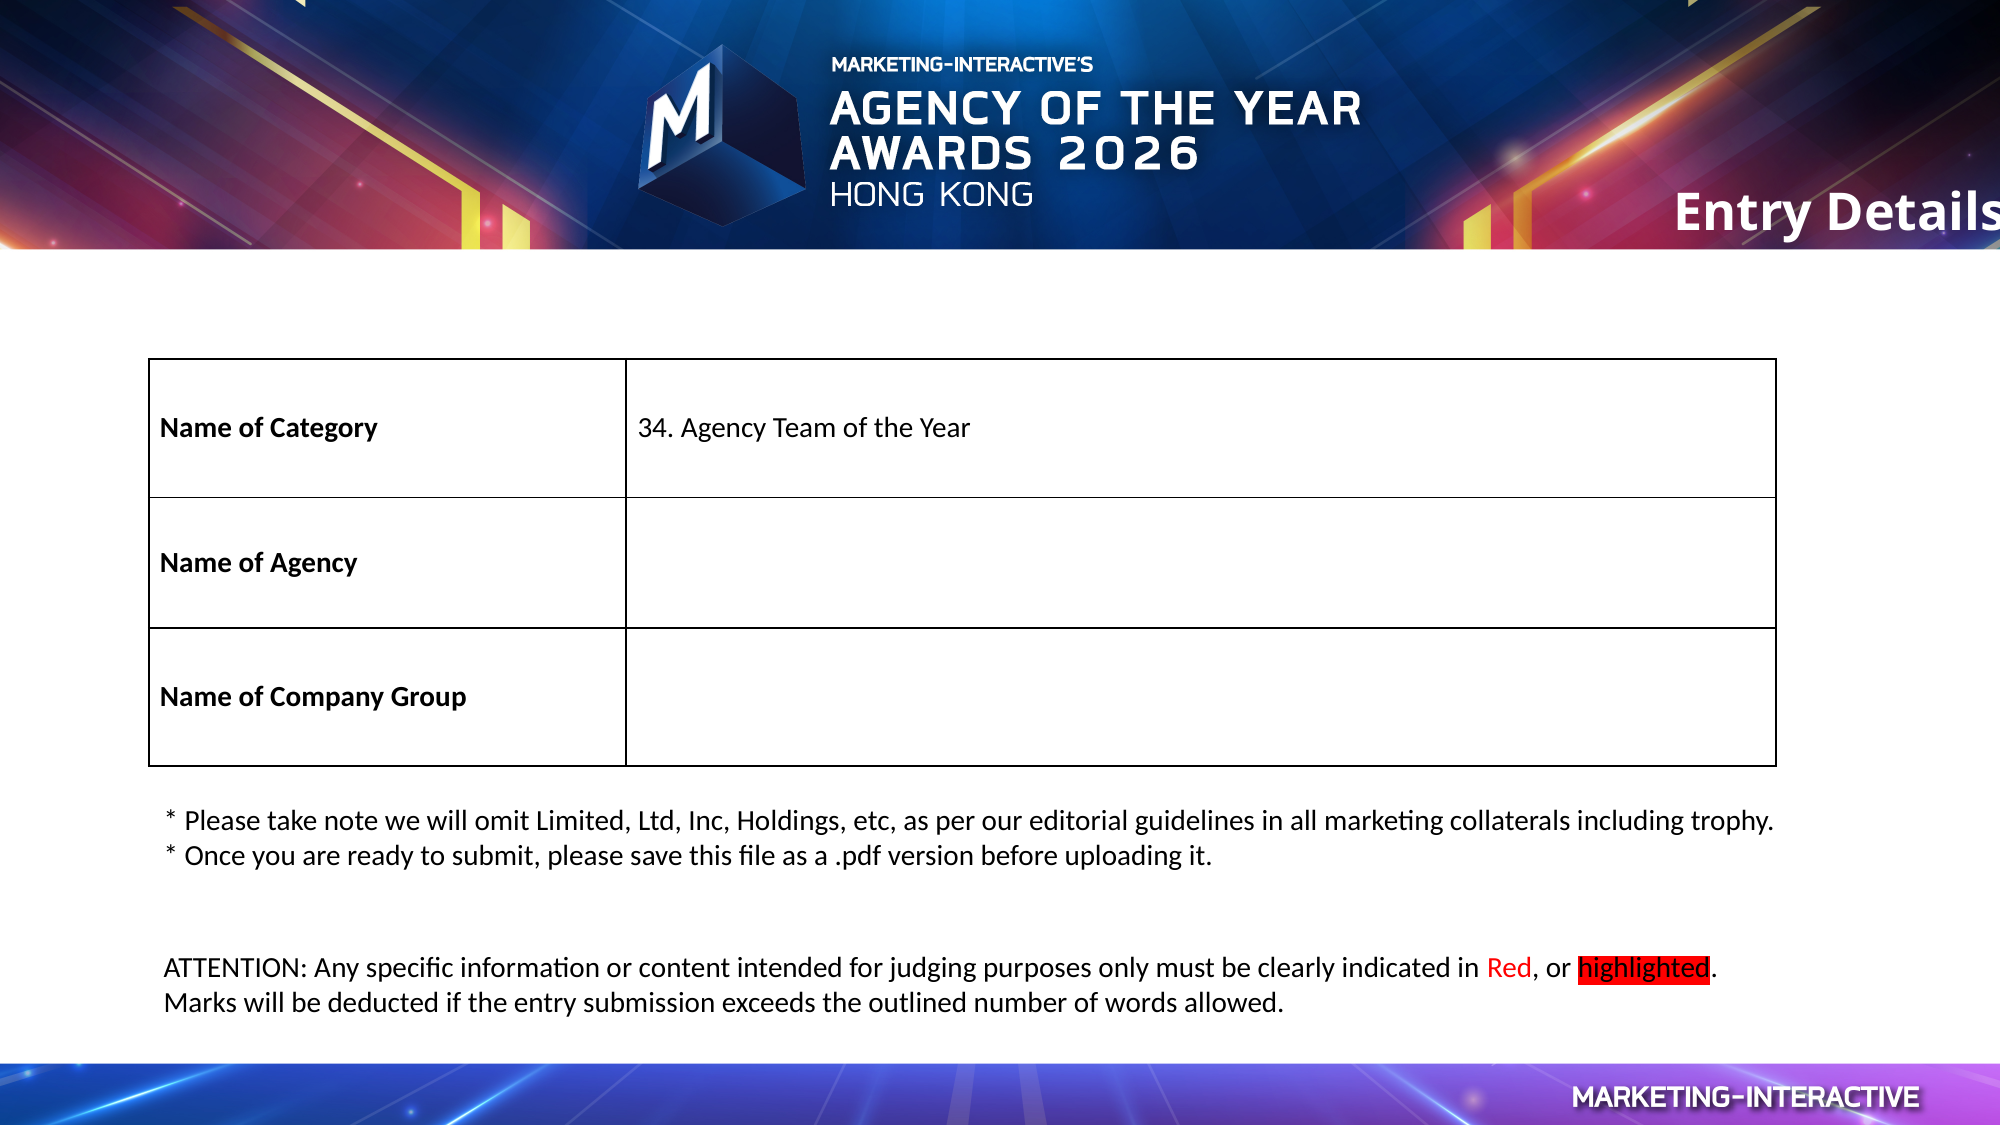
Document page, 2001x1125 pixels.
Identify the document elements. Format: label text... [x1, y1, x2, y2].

table_cell [627, 629, 1775, 765]
table_cell Name of Company Group [150, 629, 625, 765]
text_box ATTENTION: Any specific information or content intended for judging purposes only must be clearly indicated in Red, or highlighted. Marks will be deducted if the entry submission exceeds the outlined number of words allowed. [148, 941, 1777, 1026]
text_box * Please take note we will omit Limited, Ltd, Inc, Holdings, etc, as per our editorial guidelines in all marketing collaterals including trophy. * Once you are ready to submit, please save this file as a .pdf version before uploading it. [148, 794, 1836, 879]
table_header Name of Category [150, 360, 625, 497]
table_cell Name of Agency [150, 498, 625, 627]
table_cell [627, 498, 1775, 627]
table_header 34. Agency Team of the Year [627, 360, 1775, 497]
picture [0, 0, 2000, 1125]
text_box Entry Details [1658, 169, 2000, 256]
